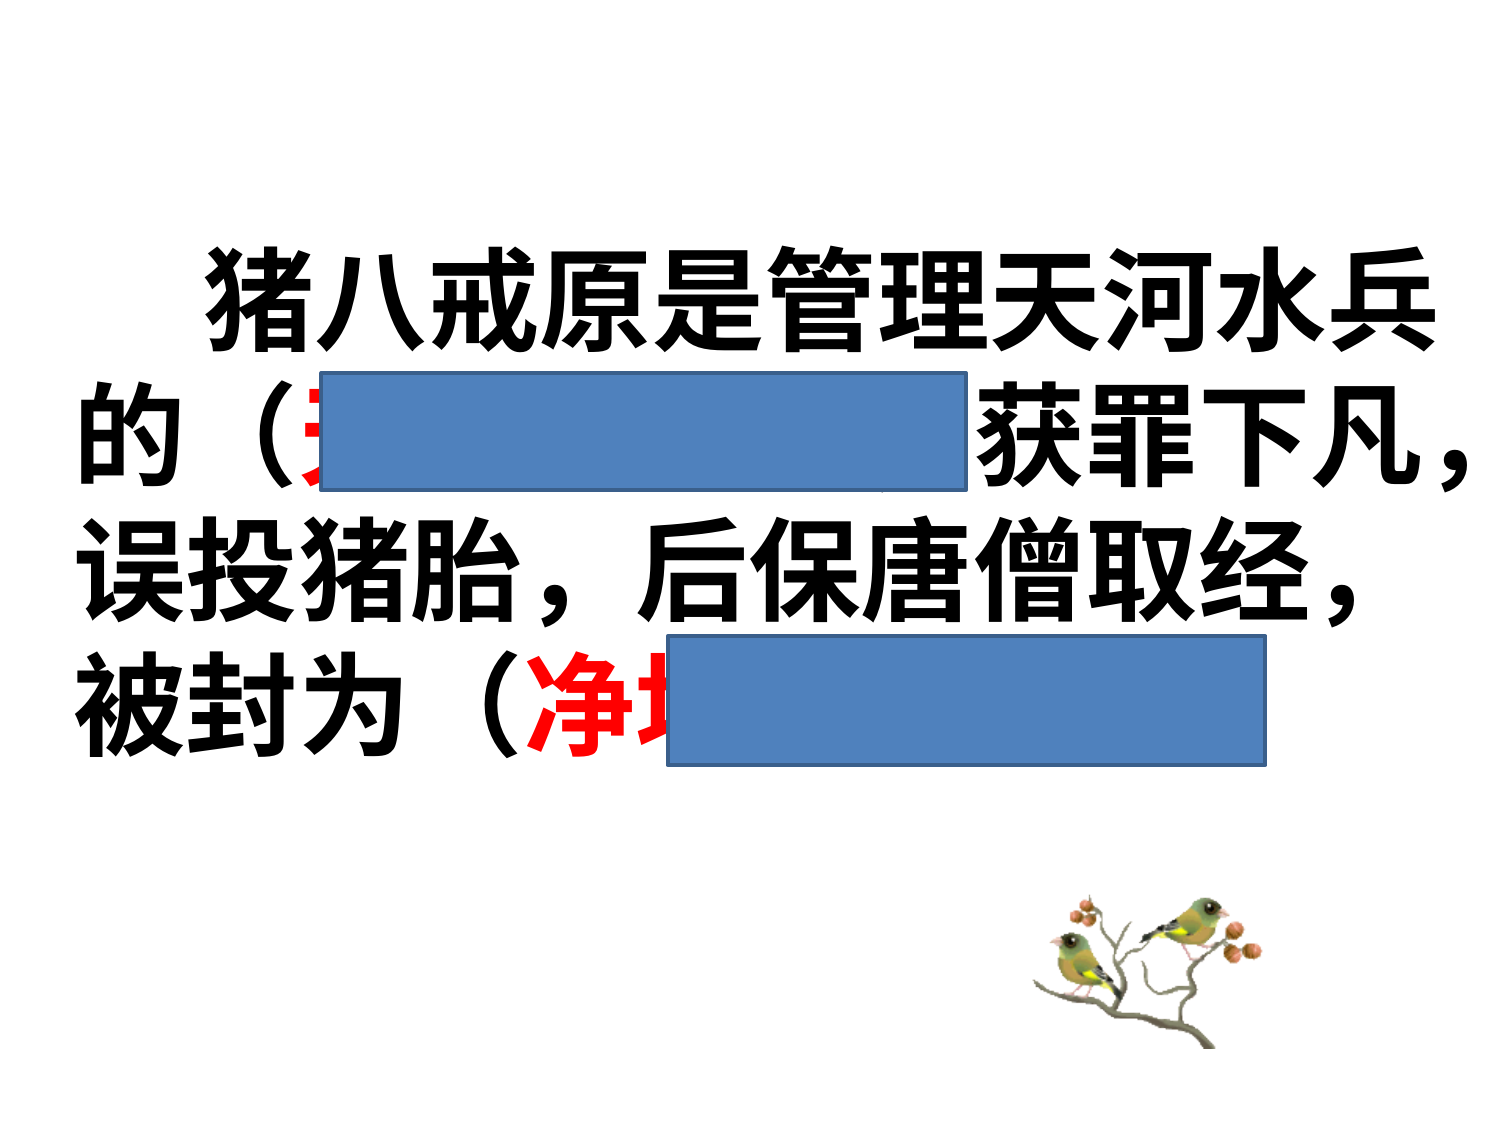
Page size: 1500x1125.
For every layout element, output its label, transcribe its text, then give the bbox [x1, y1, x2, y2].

picture [1031, 890, 1266, 1049]
text_box [666, 634, 1267, 767]
text_box 猪八戒原是管理天河水兵的（天蓬元帅），获罪下凡，误投猪胎，后保唐僧取经，被封为（净坛使者）。 [58, 222, 1477, 823]
text_box [319, 371, 968, 492]
